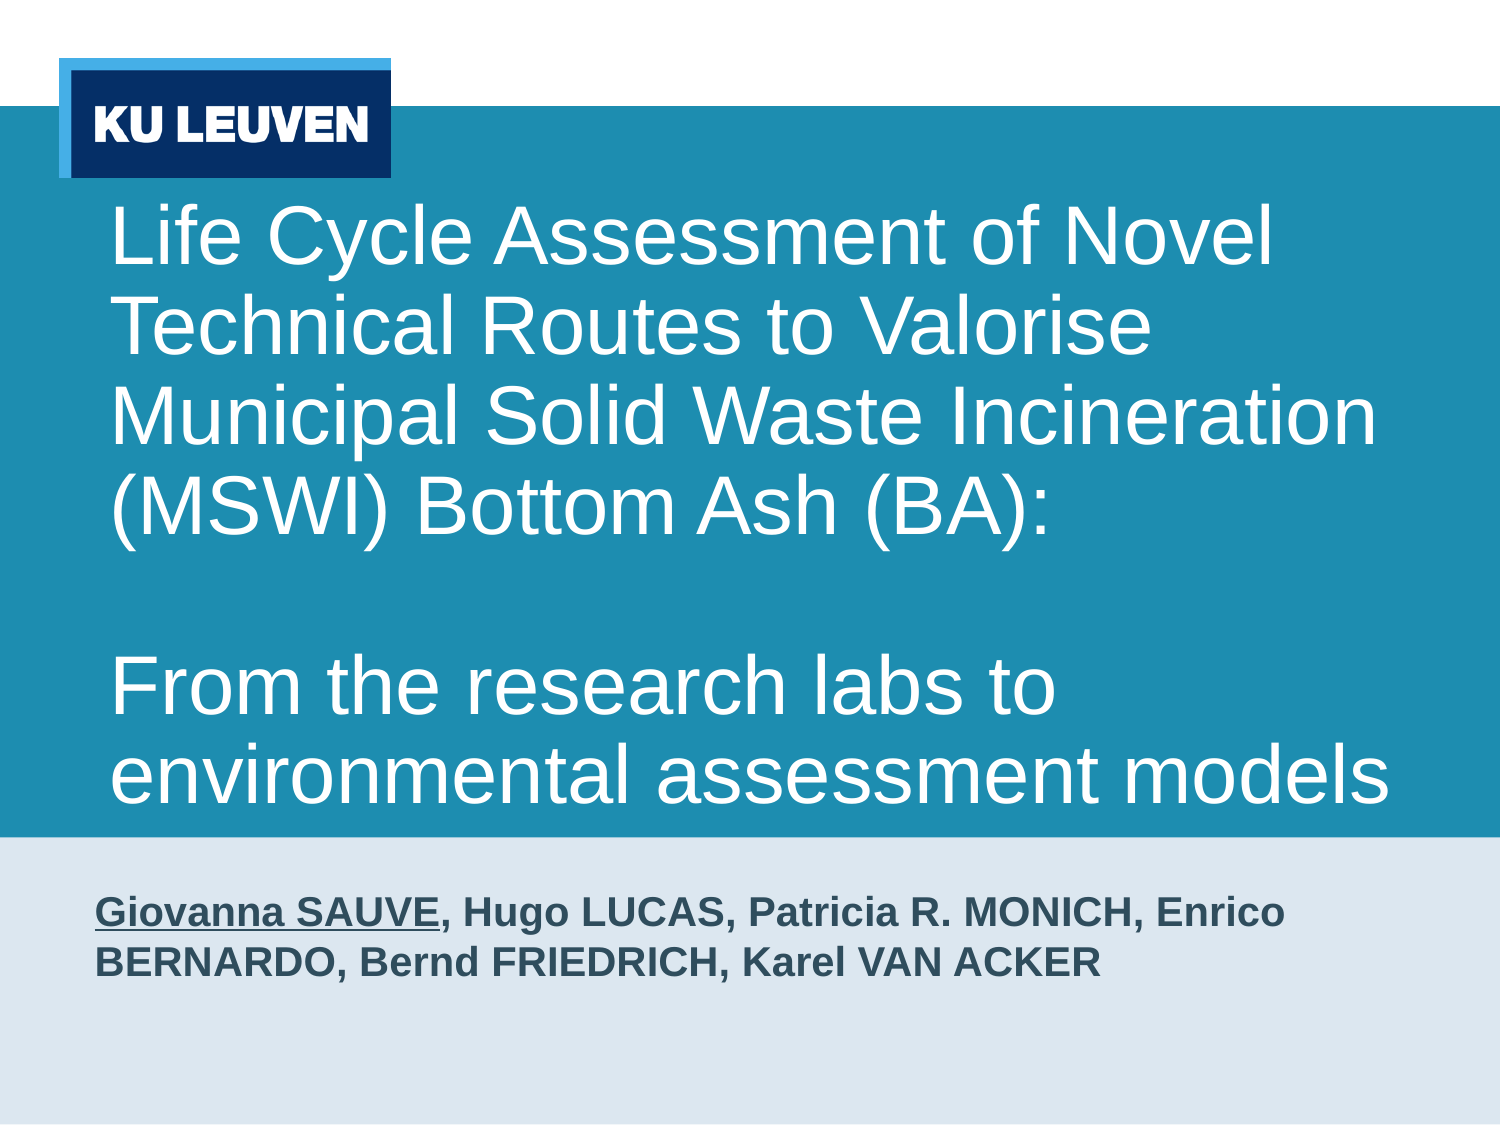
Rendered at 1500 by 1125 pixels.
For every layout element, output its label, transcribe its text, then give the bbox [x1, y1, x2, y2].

subtitle Giovanna SAUVE, Hugo LUCAS, Patricia R. MONICH, Enrico BERNARDO, Bernd FRIEDRICH, Karel VAN ACKER [94, 884, 1453, 1025]
picture [59, 58, 391, 178]
title Life Cycle Assessment of Novel Technical Routes to Valorise Municipal Solid Waste Incineration (MSWI) Bottom Ash (BA): From the research labs to environmental assessment models [94, 177, 1453, 838]
